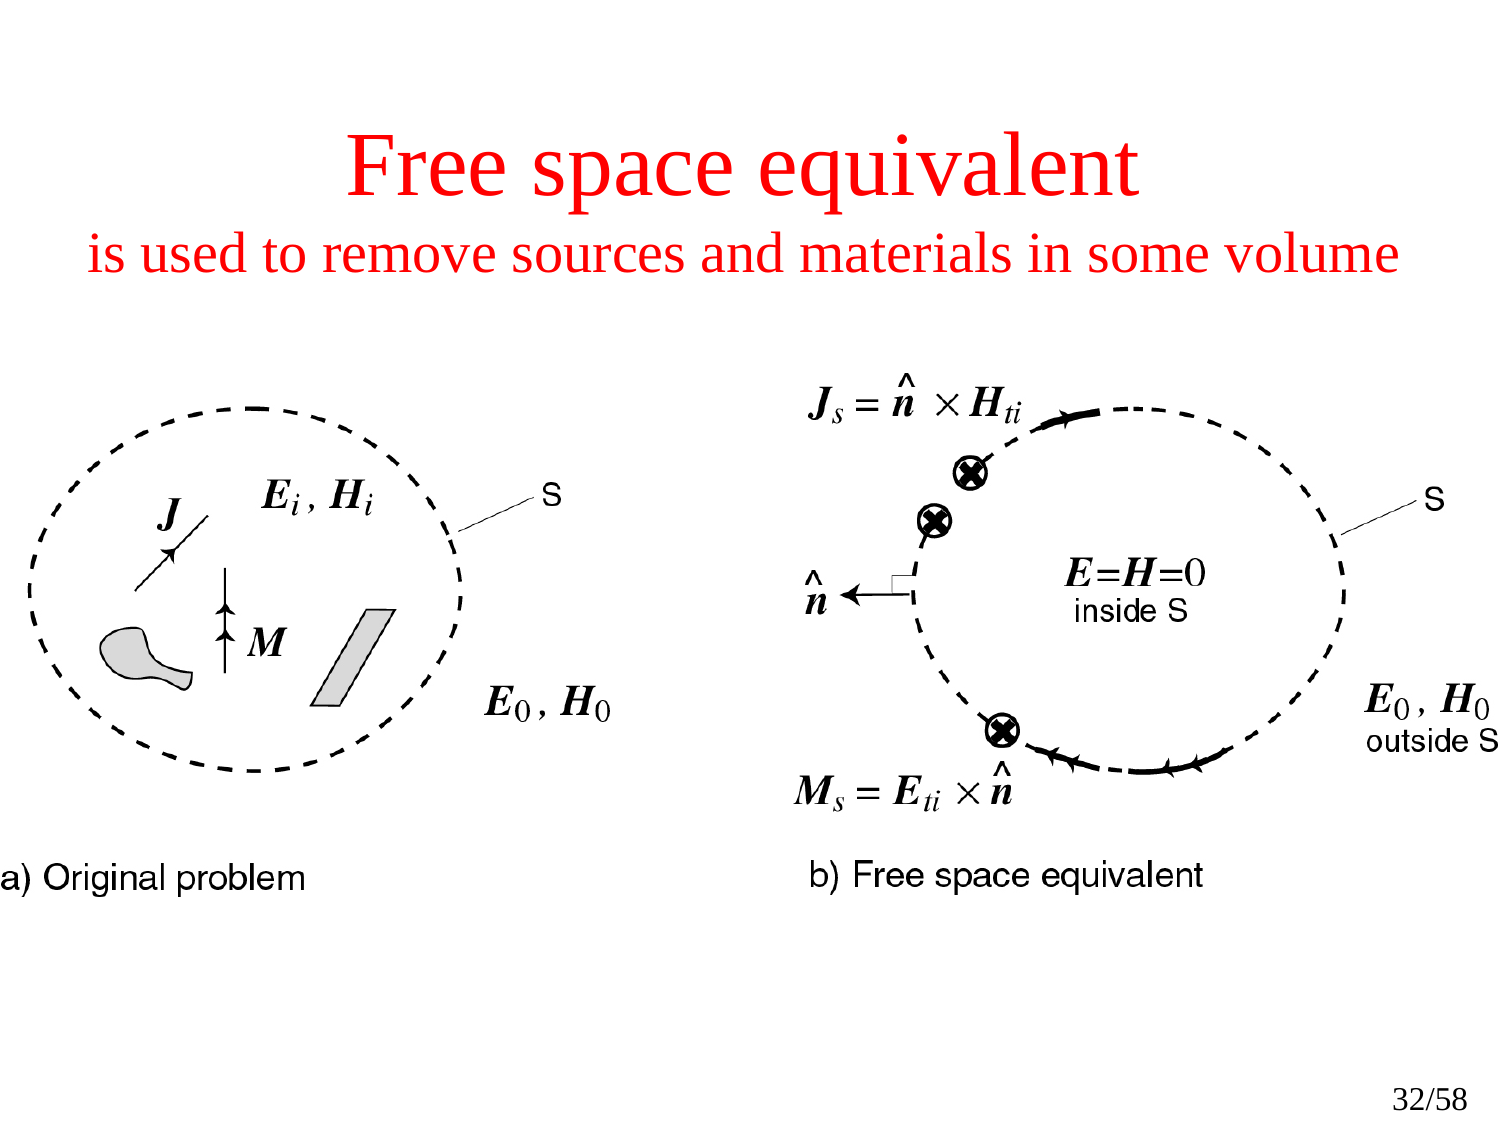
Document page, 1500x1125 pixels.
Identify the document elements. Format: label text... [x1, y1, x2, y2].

picture [0, 362, 1500, 898]
title Free space equivalent is used to remove sources and materials in some volume [62, 99, 1426, 288]
